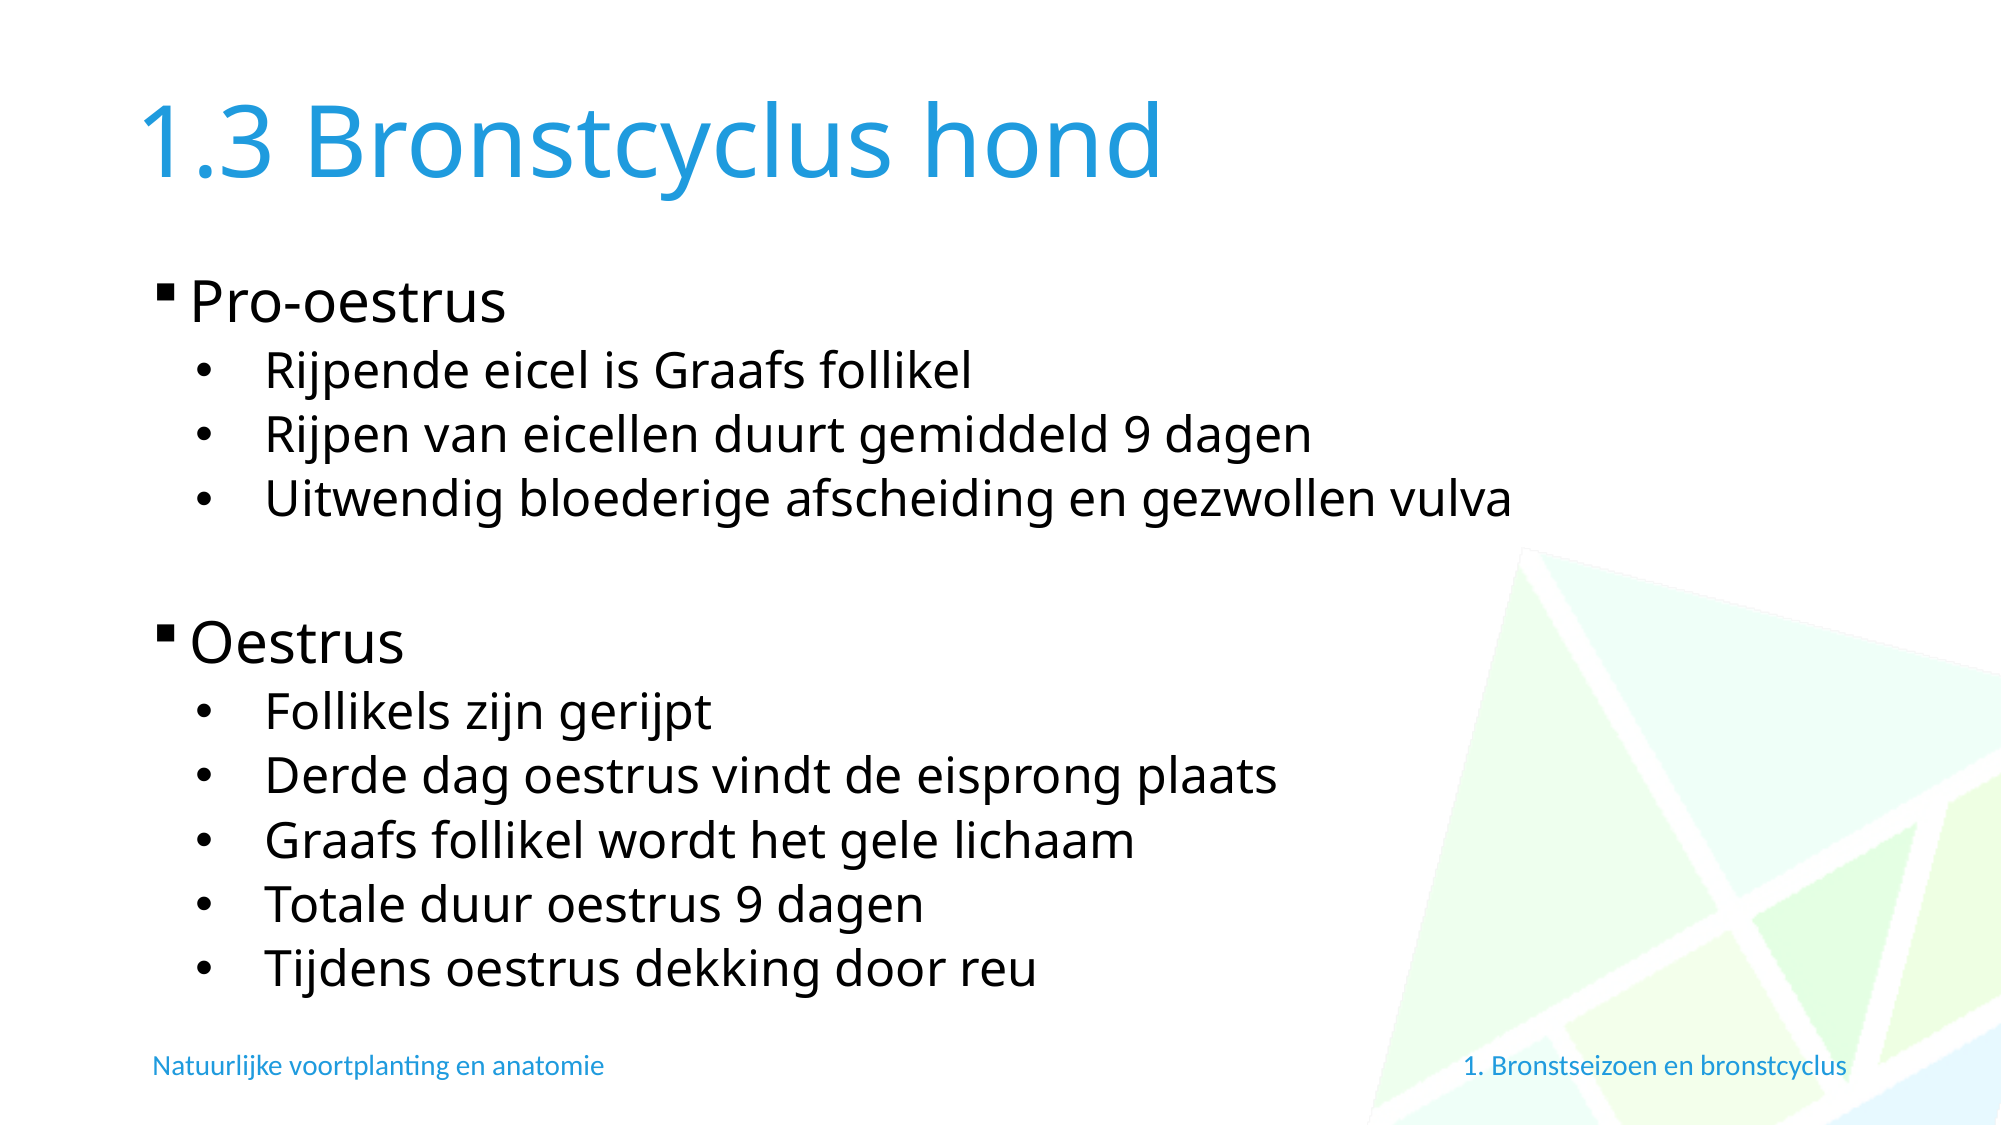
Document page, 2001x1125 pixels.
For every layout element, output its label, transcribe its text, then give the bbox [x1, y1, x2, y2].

title 1.3 Bronstcyclus hond [120, 59, 1900, 231]
list 1. Bronstseizoen en bronstcyclus [1412, 1042, 1863, 1103]
list Pro-oestrus Rijpende eicel is Graafs follikel Rijpen van eicellen duurt gemiddeld 9 dagen Uitwendig bloederige afscheiding en gezwollen vulva Oestrus Follikels zijn gerijpt Derde dag oestrus vindt de eisprong plaats Graafs follikel wordt het gele lichaam Totale duur oestrus 9 dagen Tijdens oestrus dekking door reu [137, 264, 1863, 1014]
list Natuurlijke voortplanting en anatomie [137, 1042, 623, 1103]
